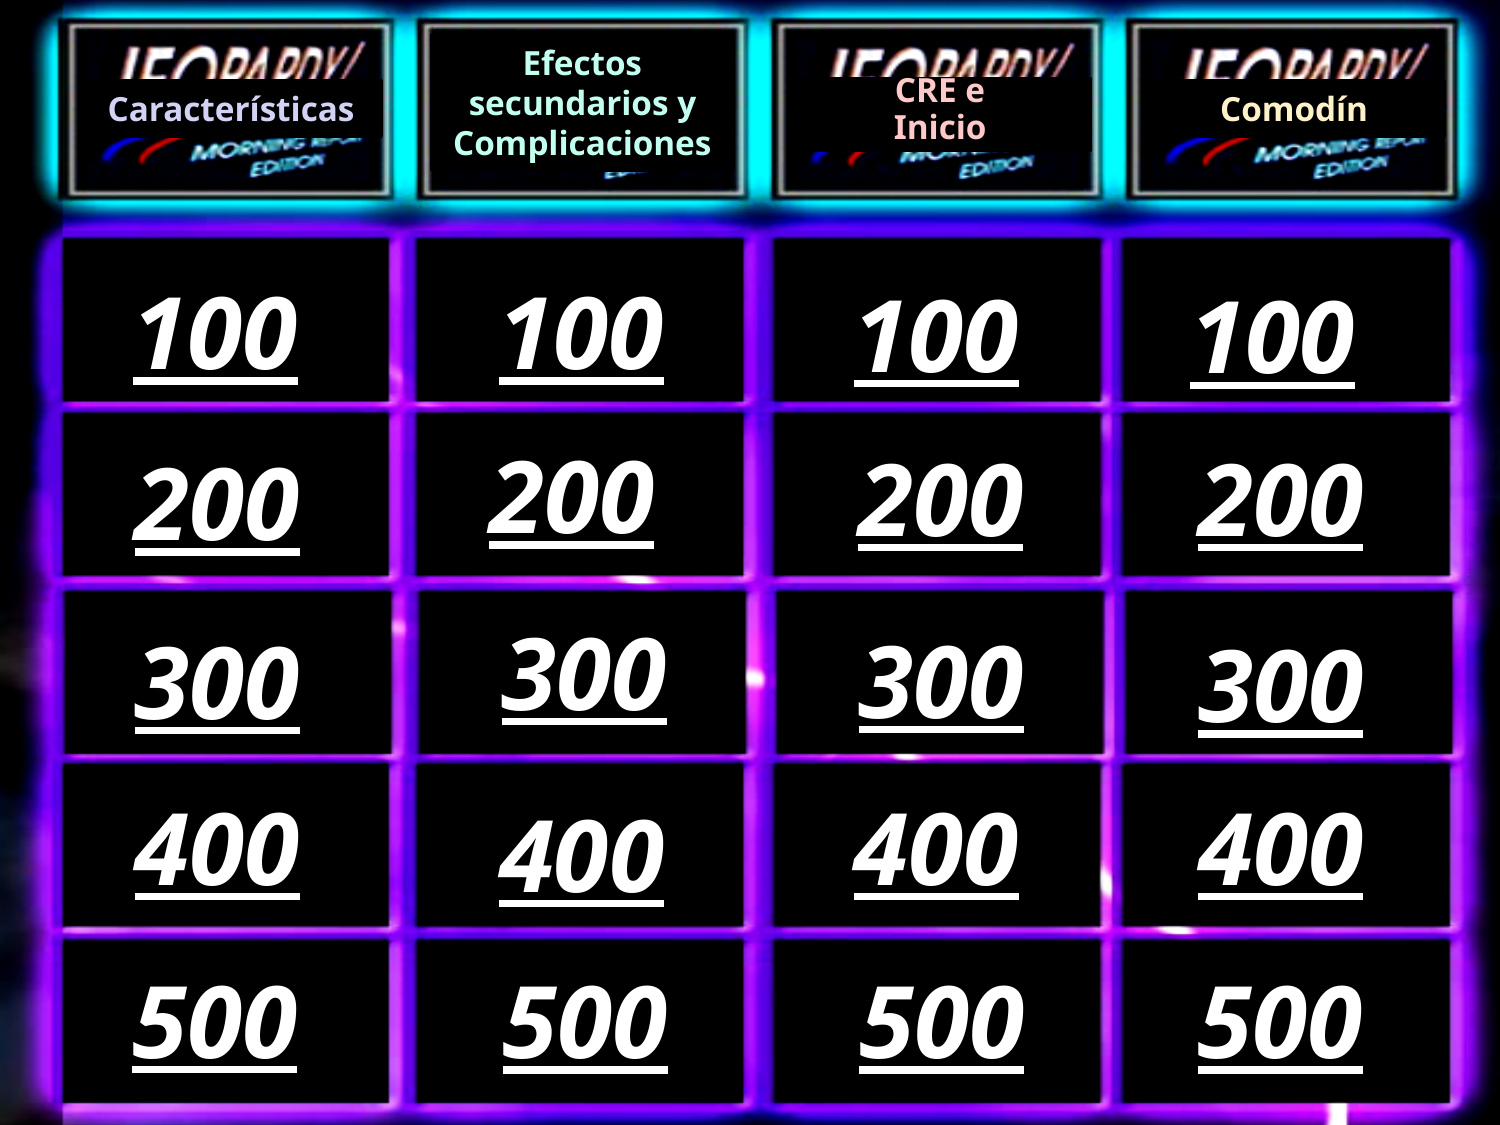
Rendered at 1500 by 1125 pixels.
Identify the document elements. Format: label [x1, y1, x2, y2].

text_box [0, 0, 1500, 1125]
